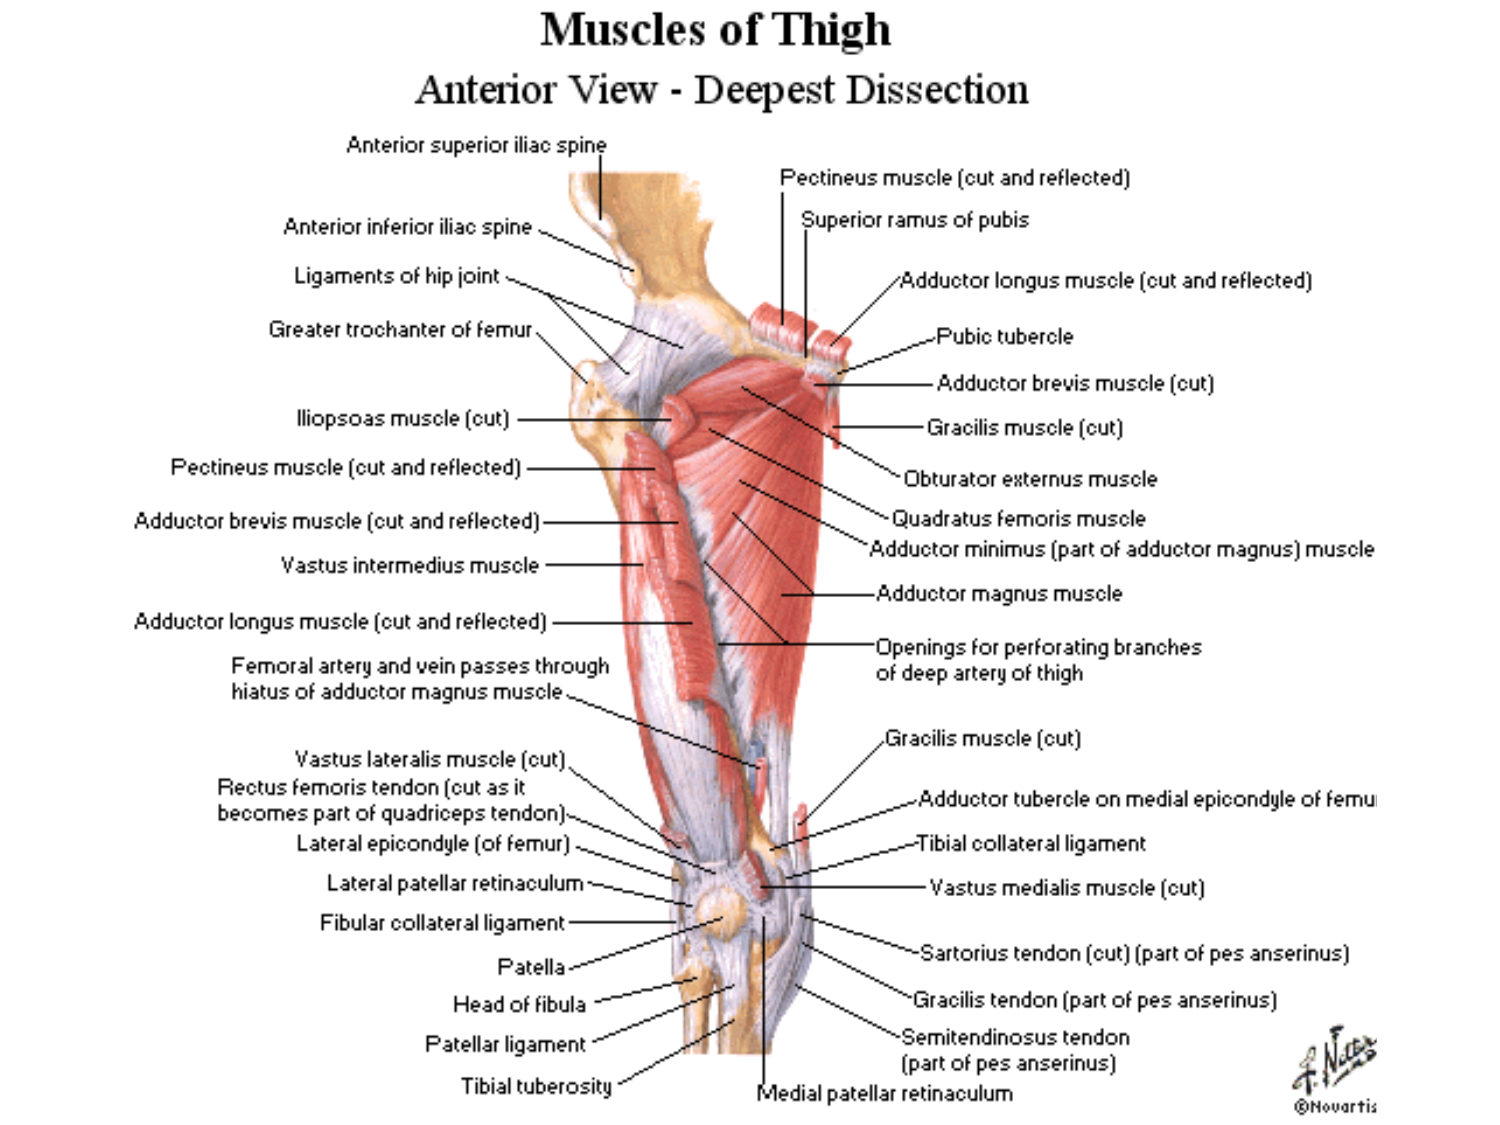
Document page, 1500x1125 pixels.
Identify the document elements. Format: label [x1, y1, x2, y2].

picture [99, 0, 1377, 1117]
